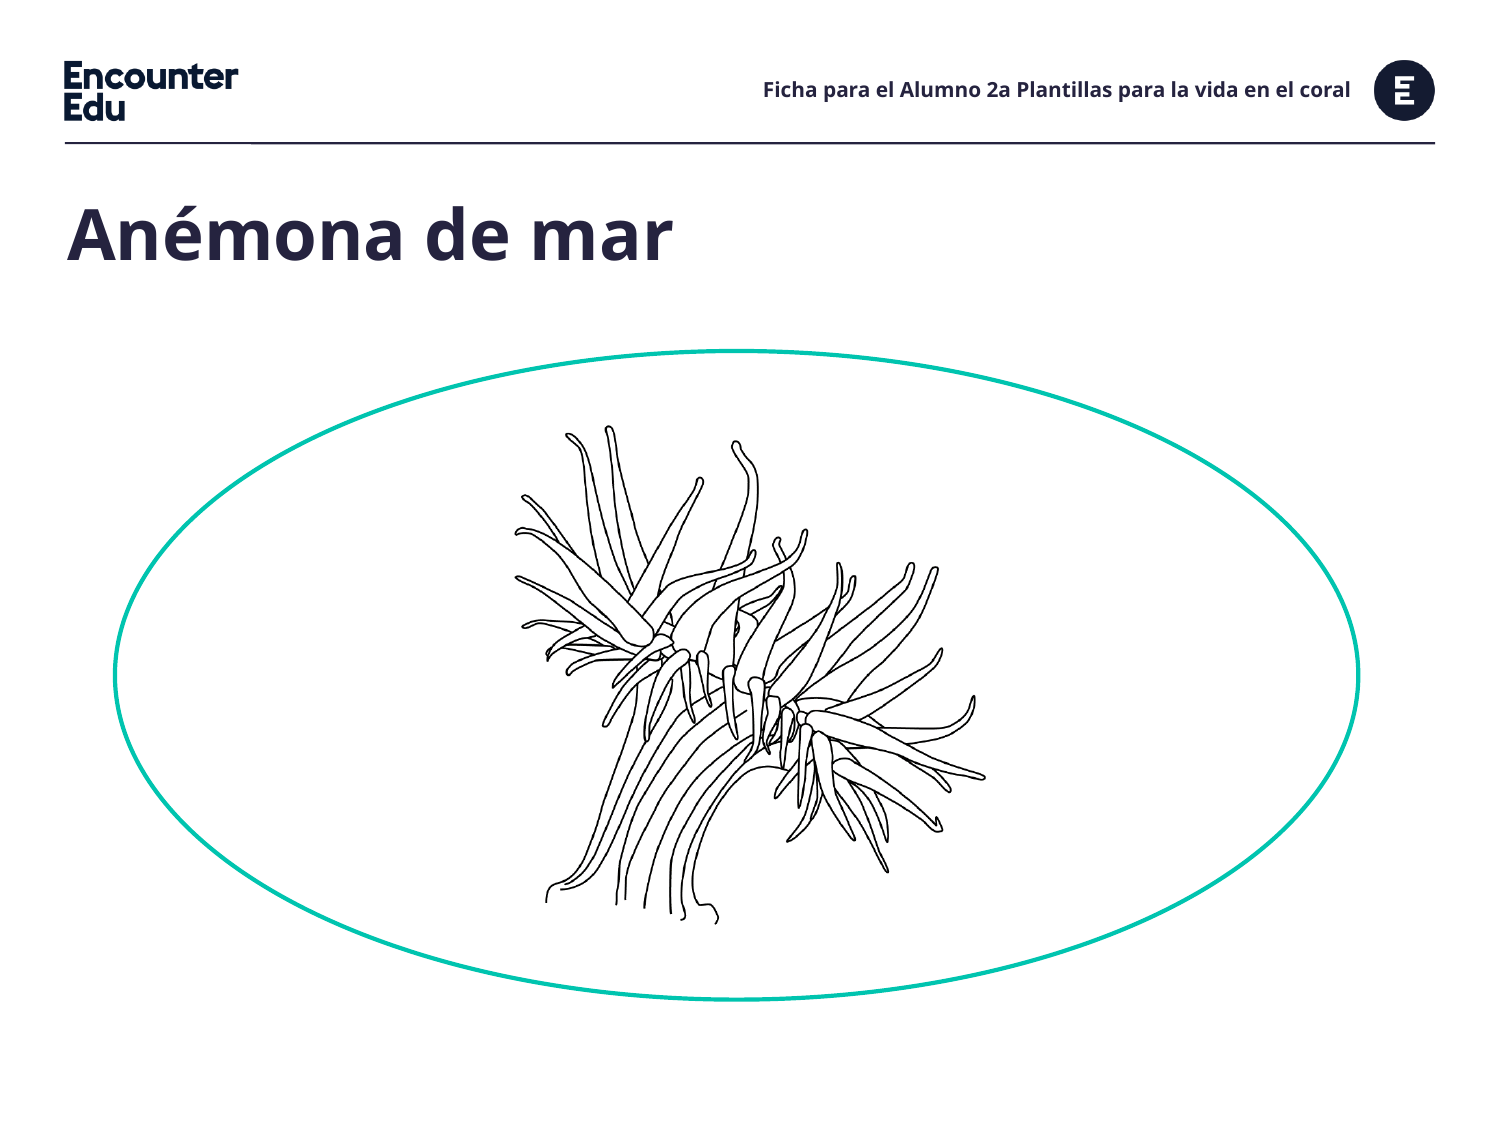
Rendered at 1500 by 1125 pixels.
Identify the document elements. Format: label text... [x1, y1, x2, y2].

title Ficha para el Alumno 2a Plantillas para la vida en el coral [749, 67, 1359, 114]
picture [1372, 58, 1436, 122]
picture [514, 425, 986, 925]
picture [60, 59, 243, 122]
list Anémona de mar [59, 191, 929, 394]
text_box [114, 366, 1359, 1000]
